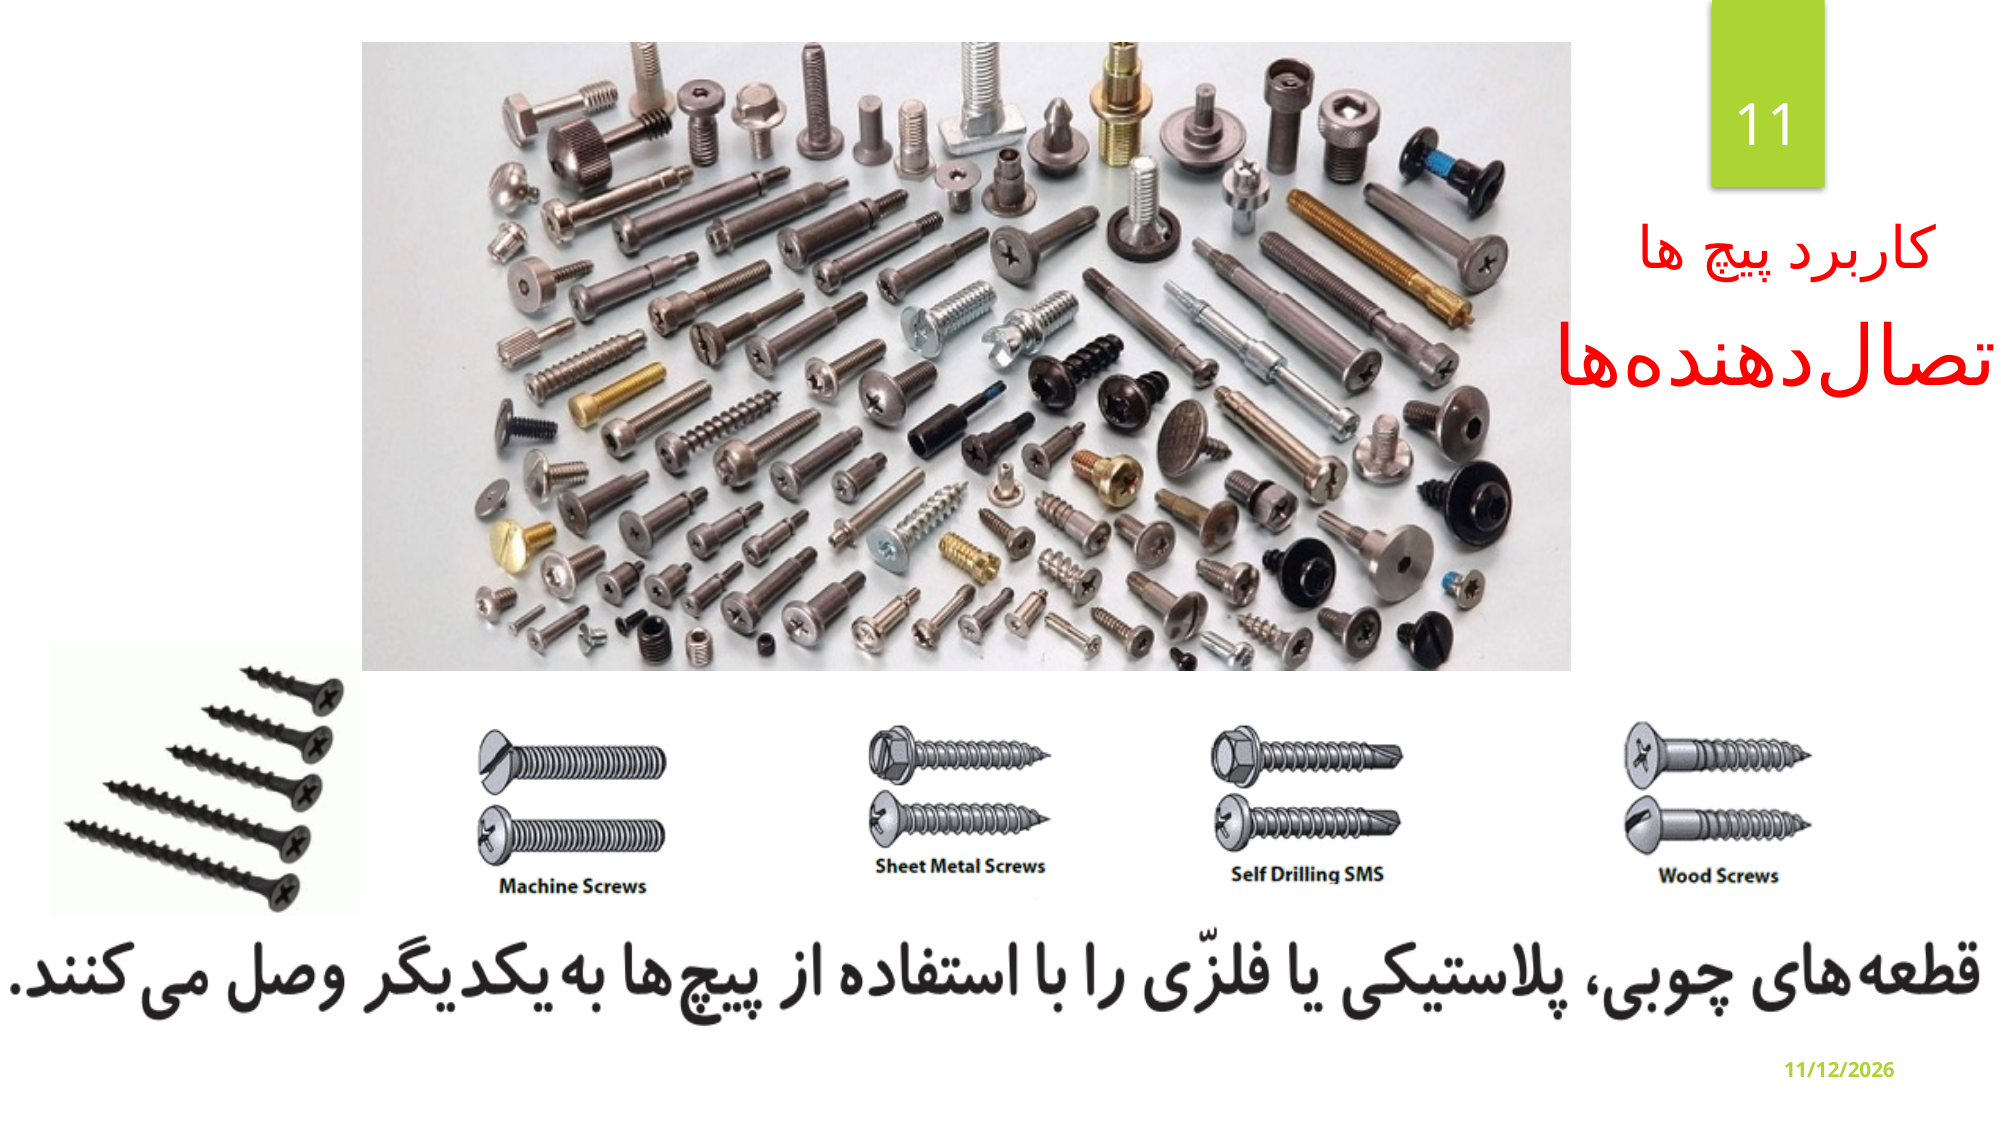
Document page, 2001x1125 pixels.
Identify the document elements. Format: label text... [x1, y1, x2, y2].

slide_number 11 [1698, 48, 1836, 175]
text_box اتصال‌دهنده‌ها [1575, 295, 2000, 410]
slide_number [1747, 1056, 1910, 1099]
picture [9, 42, 1986, 1045]
text_box کاربرد پیچ ها [1622, 202, 1951, 288]
picture [852, 715, 1105, 904]
